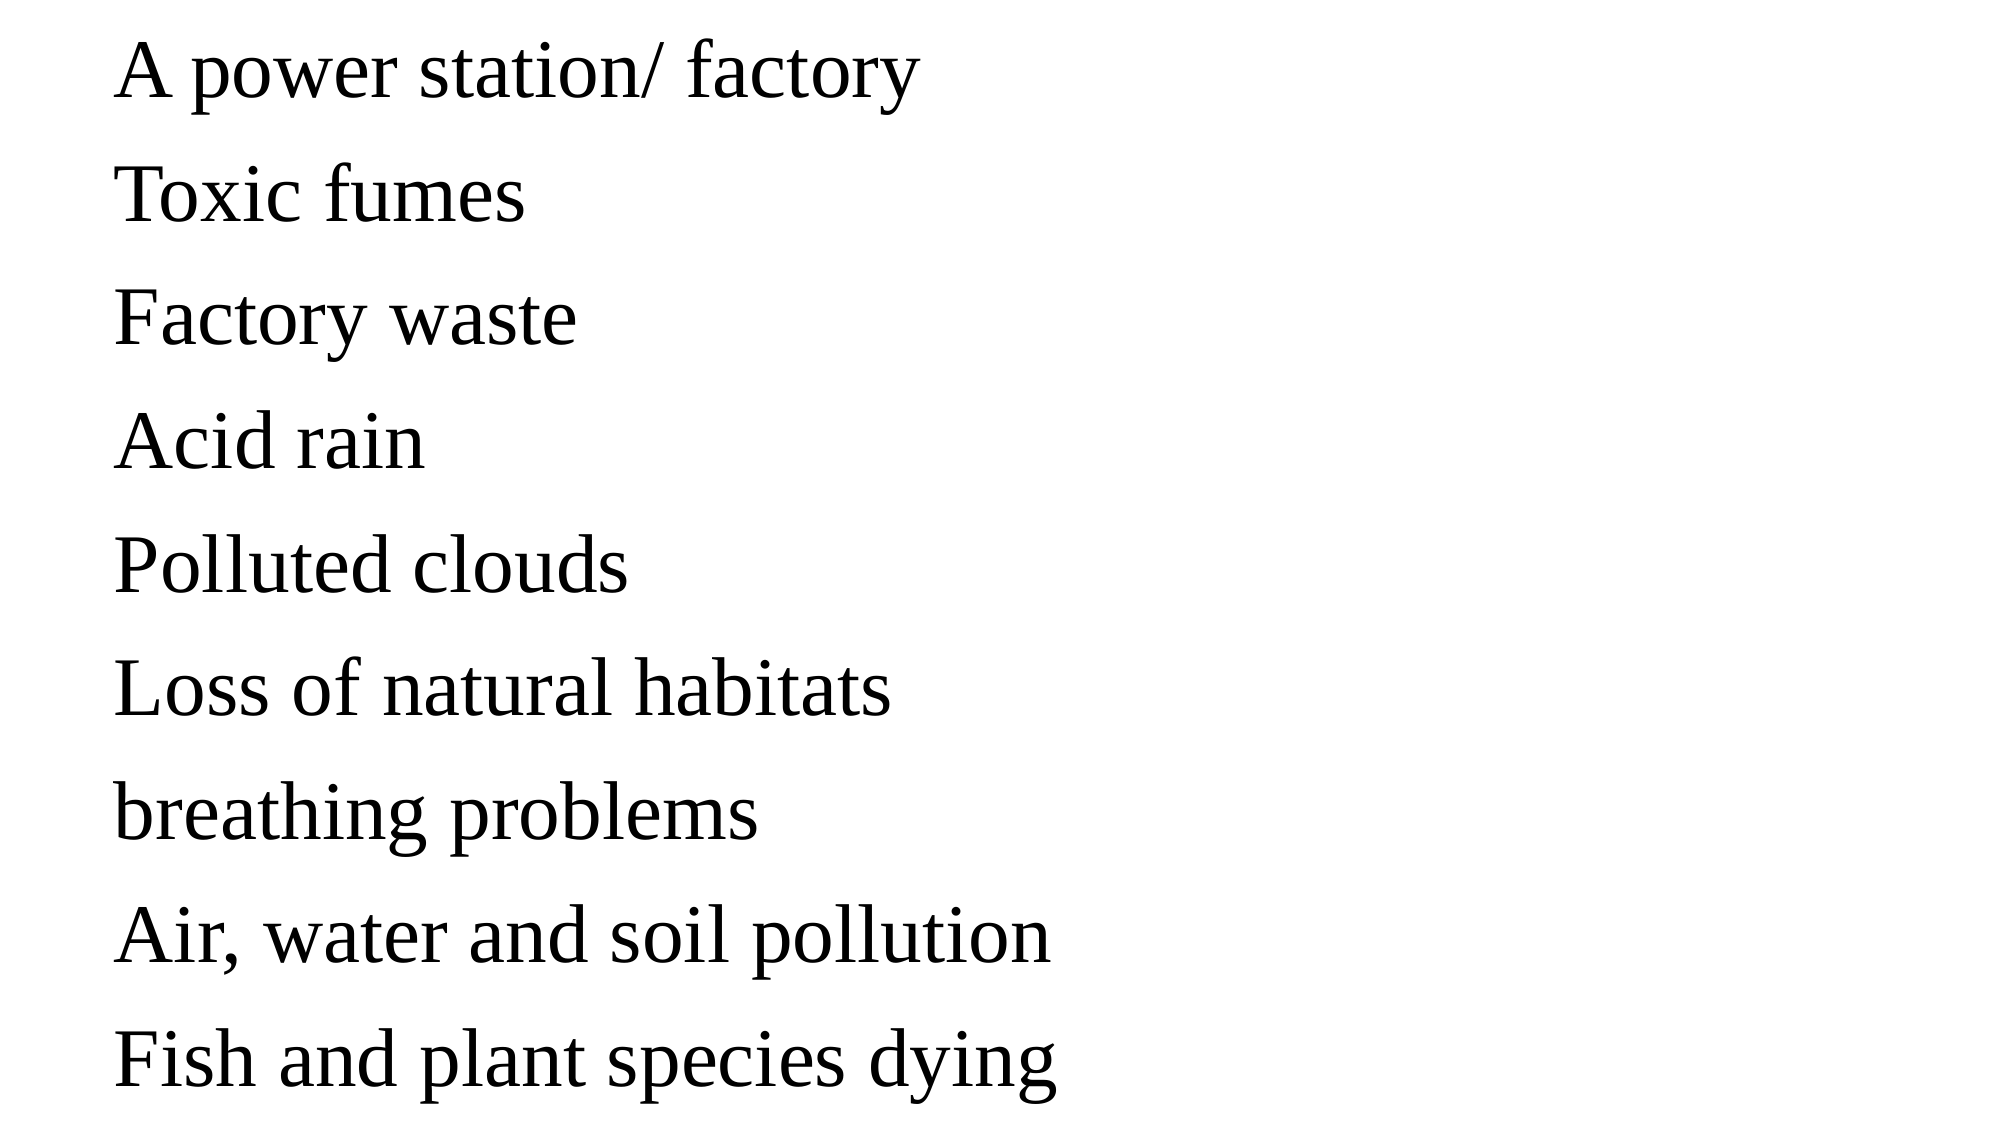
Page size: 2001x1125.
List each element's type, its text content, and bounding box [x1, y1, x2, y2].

text_box A power station/ factory Toxic fumes Factory waste Acid rain Polluted clouds Loss of natural habitats breathing problems Air, water and soil pollution Fish and plant species dying [99, 0, 1862, 1111]
